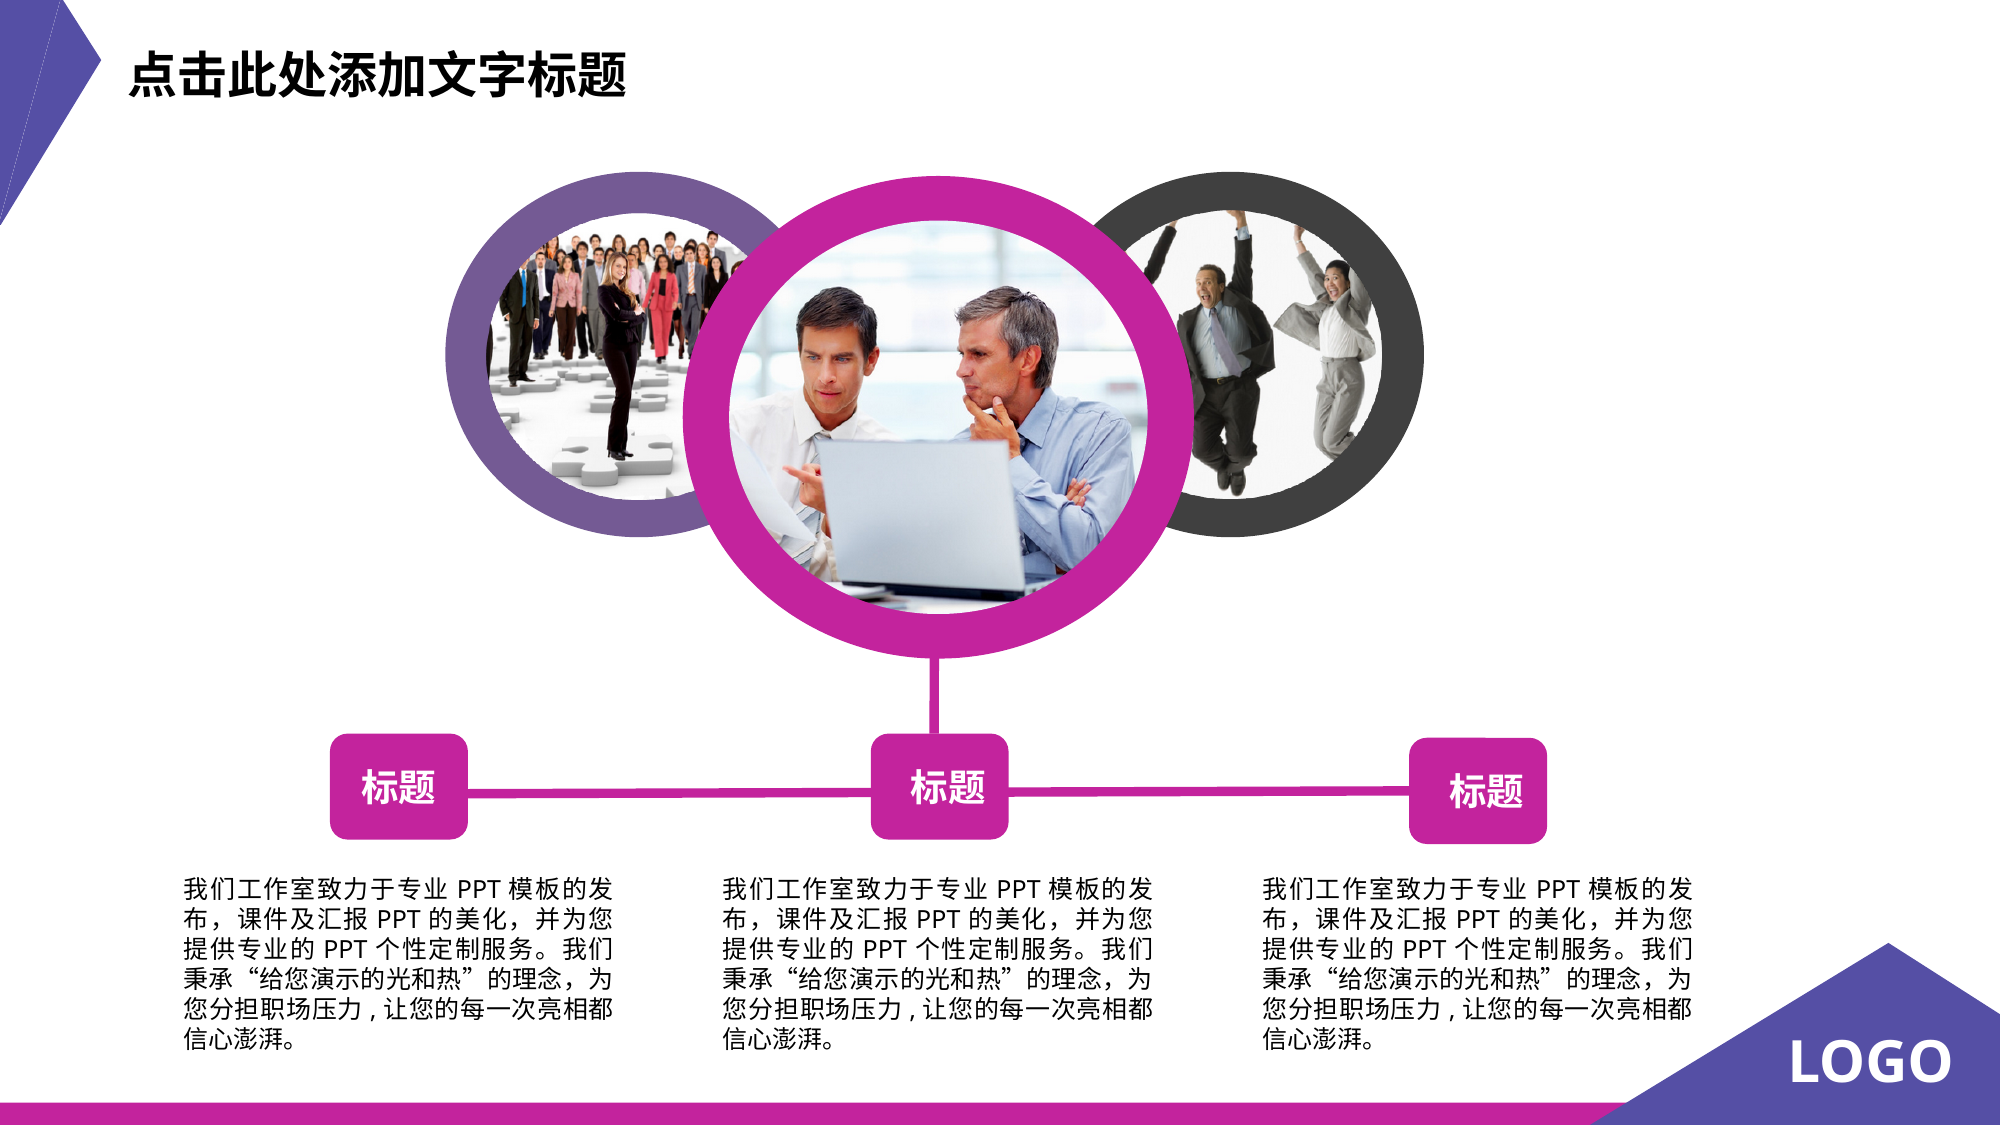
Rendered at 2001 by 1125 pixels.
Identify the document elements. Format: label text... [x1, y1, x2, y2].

text_box [0, 1102, 1562, 1125]
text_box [445, 171, 833, 538]
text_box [0, 76, 160, 160]
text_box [1562, 975, 2000, 1125]
text_box 我们工作室致力于专业PPT模板的发布，课件及汇报PPT的美化，并为您提供专业的PPT个性定制服务。我们秉承“给您演示的光和热”的理念，为您分担职场压力,让您的每一次亮相都信心澎湃。 [1247, 866, 1708, 1061]
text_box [329, 653, 1548, 844]
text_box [1036, 171, 1424, 538]
text_box 我们工作室致力于专业PPT模板的发布，课件及汇报PPT的美化，并为您提供专业的PPT个性定制服务。我们秉承“给您演示的光和热”的理念，为您分担职场压力,让您的每一次亮相都信心澎湃。 [708, 866, 1169, 1061]
text_box 点击此处添加文字标题 [112, 36, 670, 112]
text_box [682, 176, 1194, 653]
text_box 我们工作室致力于专业PPT模板的发布，课件及汇报PPT的美化，并为您提供专业的PPT个性定制服务。我们秉承“给您演示的光和热”的理念，为您分担职场压力,让您的每一次亮相都信心澎湃。 [168, 866, 629, 1061]
